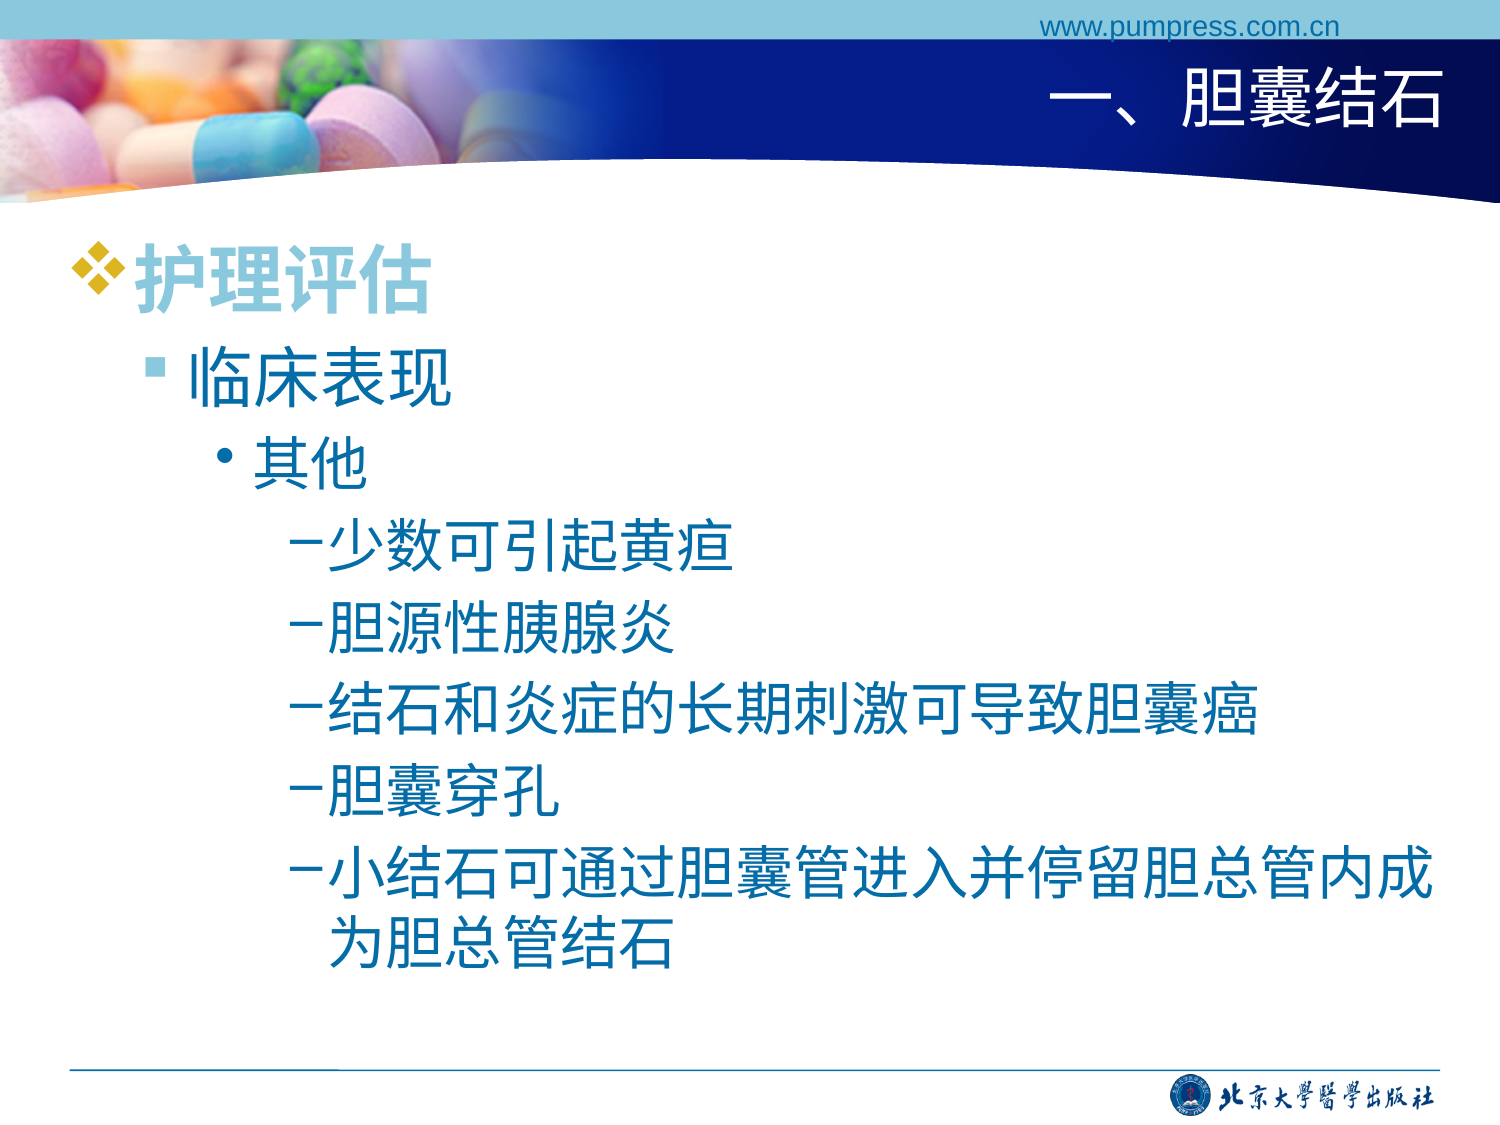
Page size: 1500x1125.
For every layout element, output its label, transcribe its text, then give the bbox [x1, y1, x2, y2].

picture [1170, 1074, 1436, 1118]
title 一、胆囊结石 [137, 49, 1463, 143]
slide_number www.pumpress.com.cn [1025, 0, 1463, 38]
list 护理评估 临床表现 其他 少数可引起黄疸 胆源性胰腺炎 结石和炎症的长期刺激可导致胆囊癌 胆囊穿孔 小结石可通过胆囊管进入并停留胆总管内成为胆总管结石 [49, 224, 1463, 1026]
picture [0, 40, 1500, 203]
